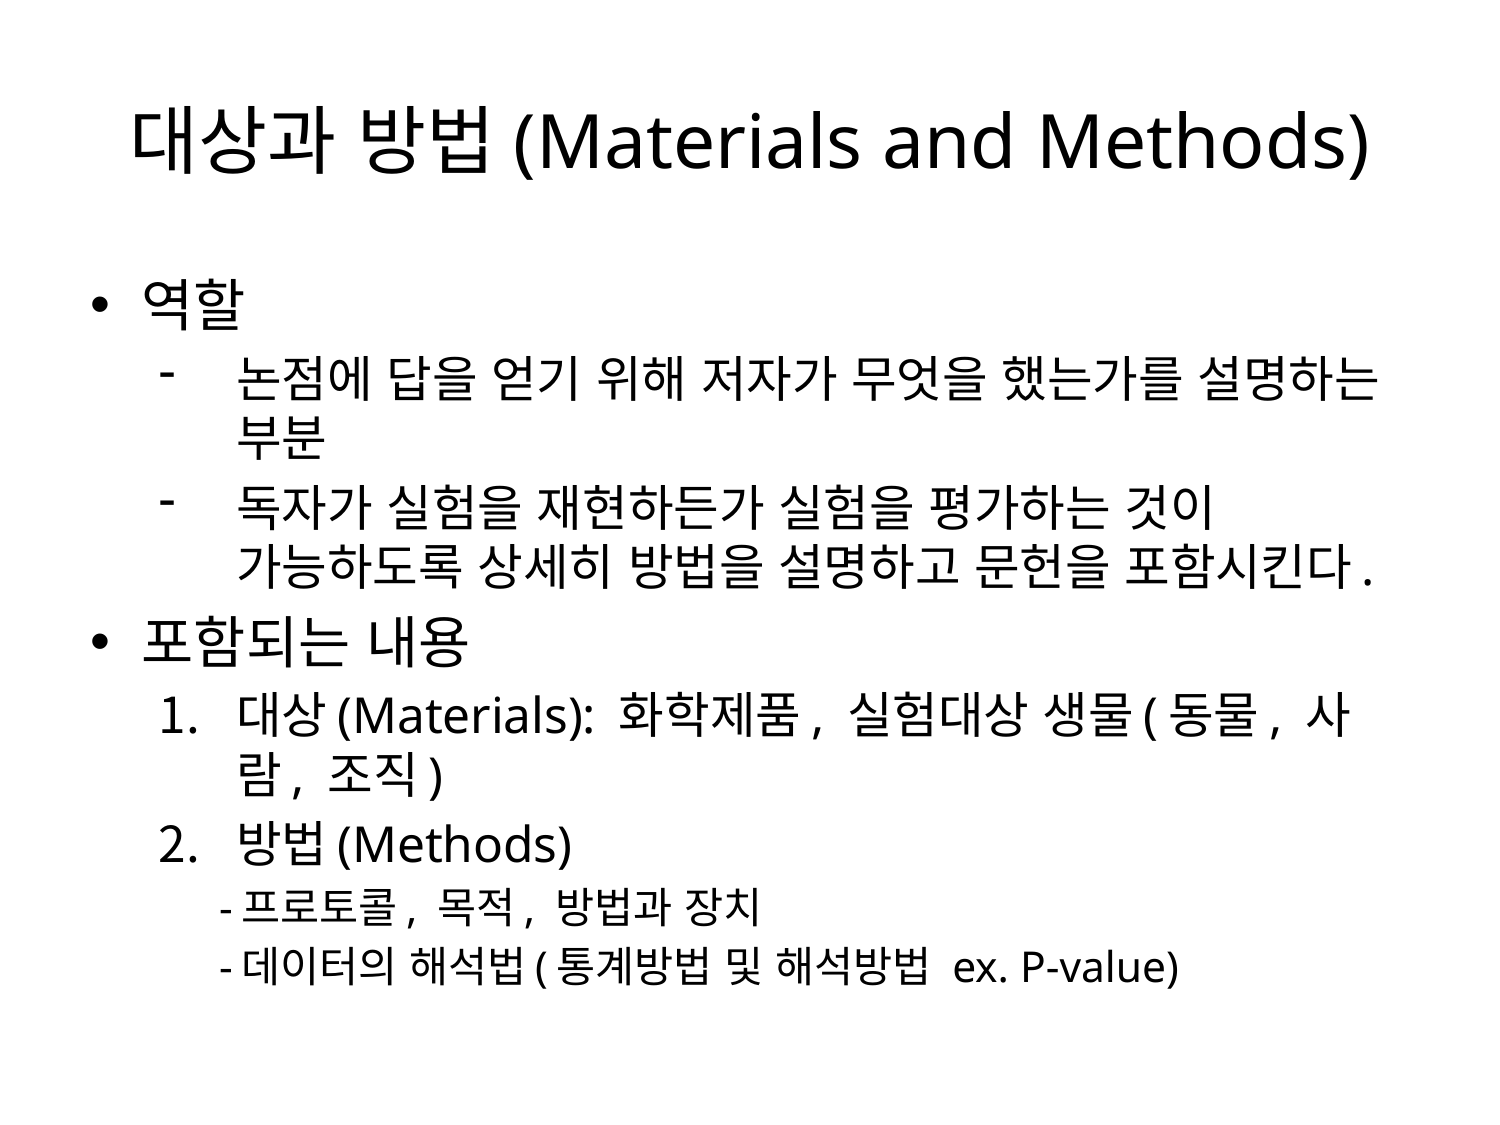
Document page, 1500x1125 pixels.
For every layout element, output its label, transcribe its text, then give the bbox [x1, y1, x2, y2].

list 역할 논점에 답을 얻기 위해 저자가 무엇을 했는가를 설명하는 부분 독자가 실험을 재현하든가 실험을 평가하는 것이 가능하도록 상세히 방법을 설명하고 문헌을 포함시킨다. 포함되는 내용 대상(Materials): 화학제품, 실험대상 생물(동물, 사람, 조직) 방법(Methods) -프로토콜, 목적, 방법과 장치 -데이터의 해석법(통계방법 및 해석방법 ex. P-value) [75, 262, 1425, 1005]
title 대상과 방법(Materials and Methods) [75, 45, 1425, 233]
